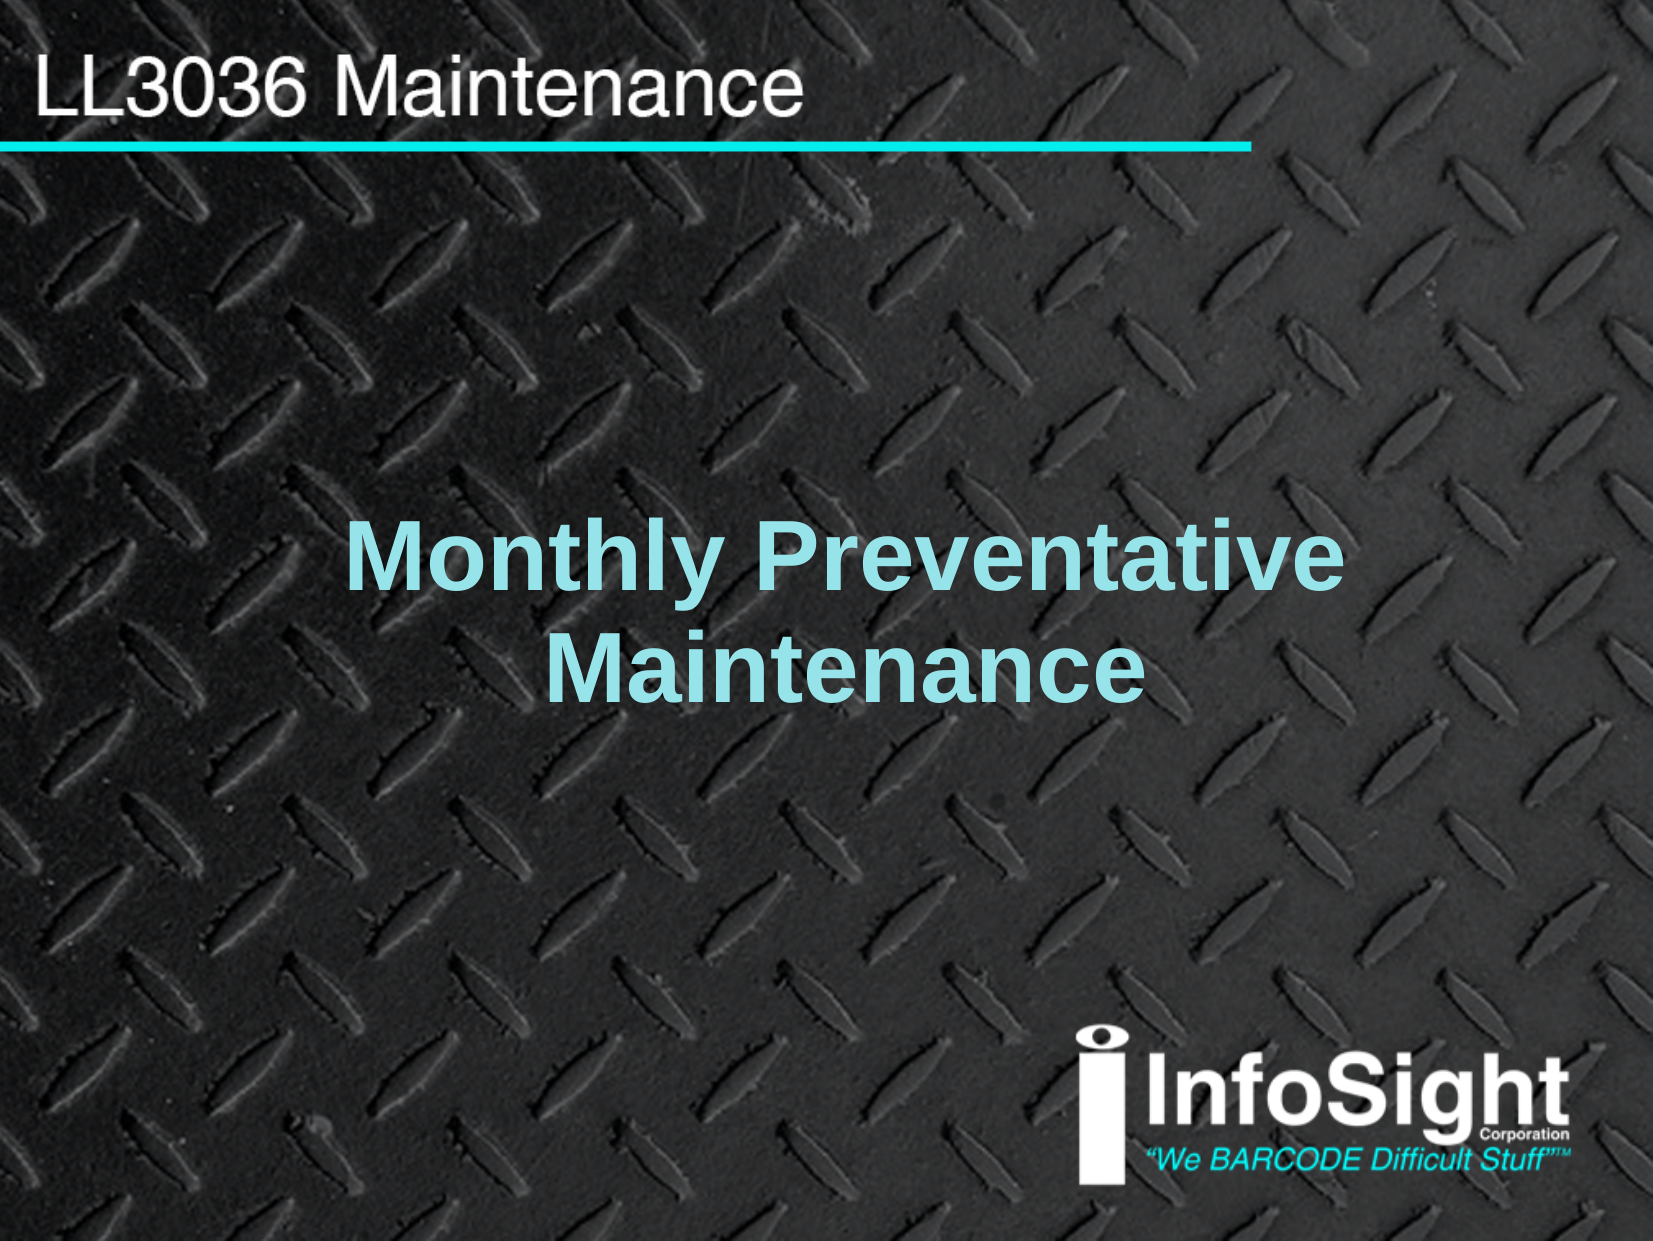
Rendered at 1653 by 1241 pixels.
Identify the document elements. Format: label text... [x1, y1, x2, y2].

text_box Monthly Preventative Maintenance [202, 490, 1489, 563]
picture [0, 0, 1653, 1241]
